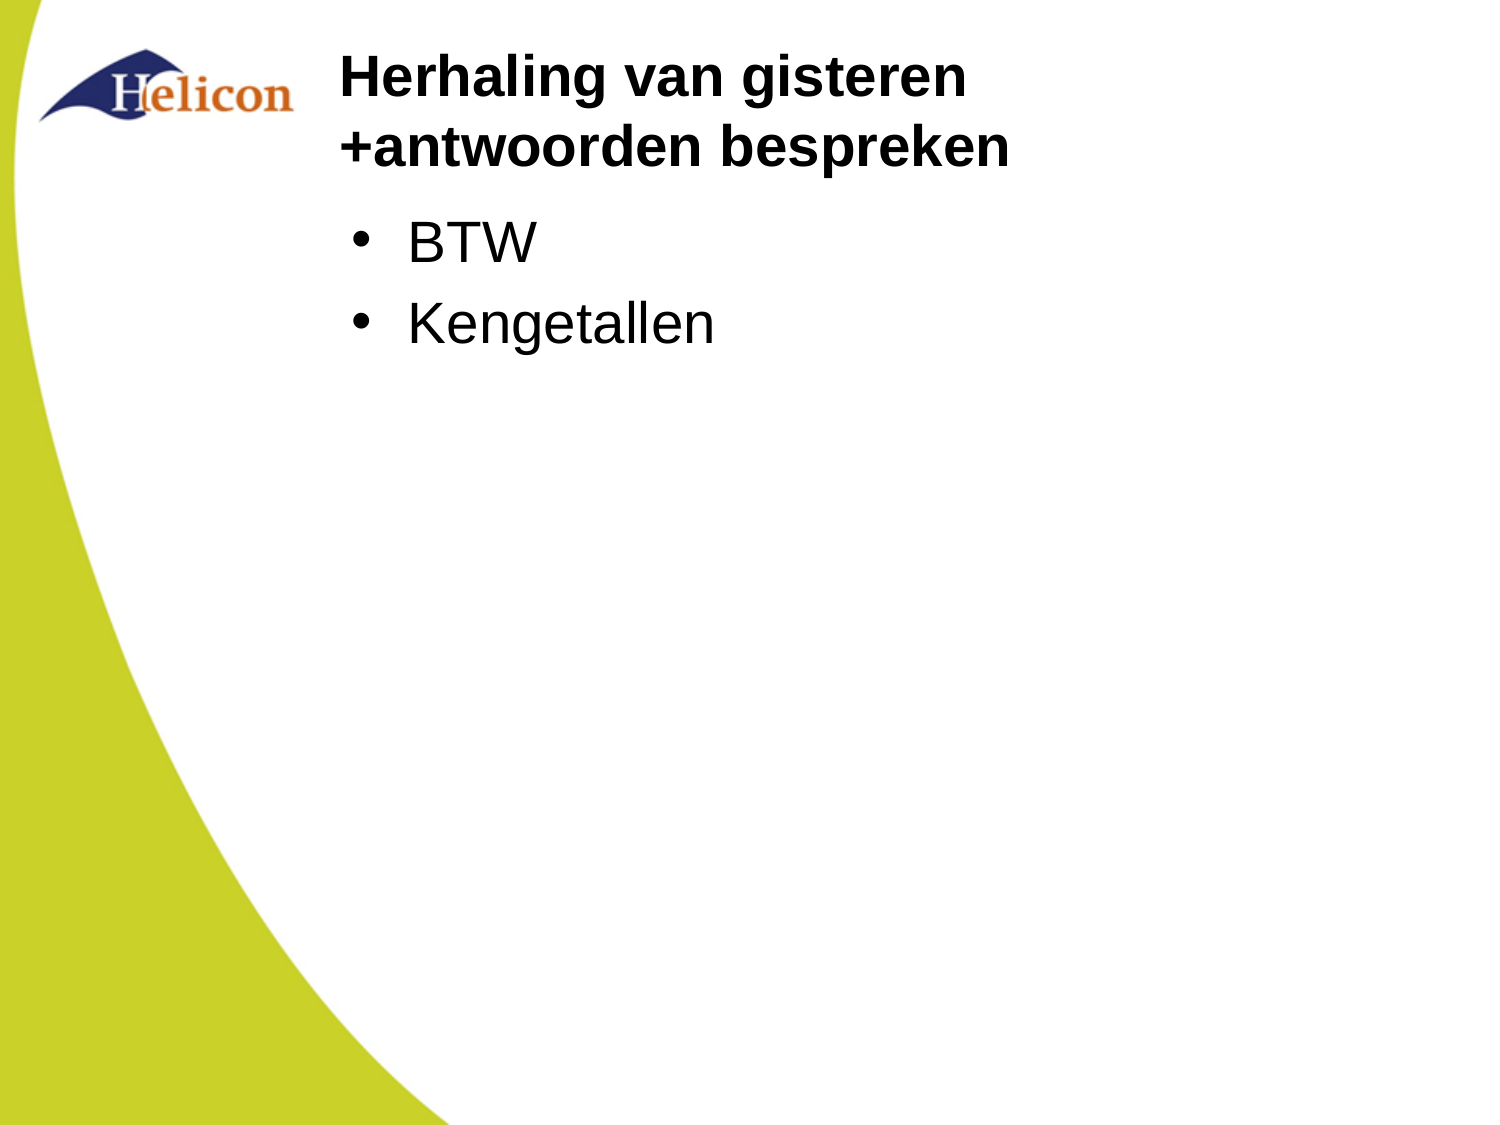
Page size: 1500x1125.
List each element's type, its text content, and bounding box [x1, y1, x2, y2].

picture [0, 0, 1500, 1125]
title Herhaling van gisteren +antwoorden bespreken [324, 54, 1415, 161]
list BTW Kengetallen [336, 196, 1425, 1005]
